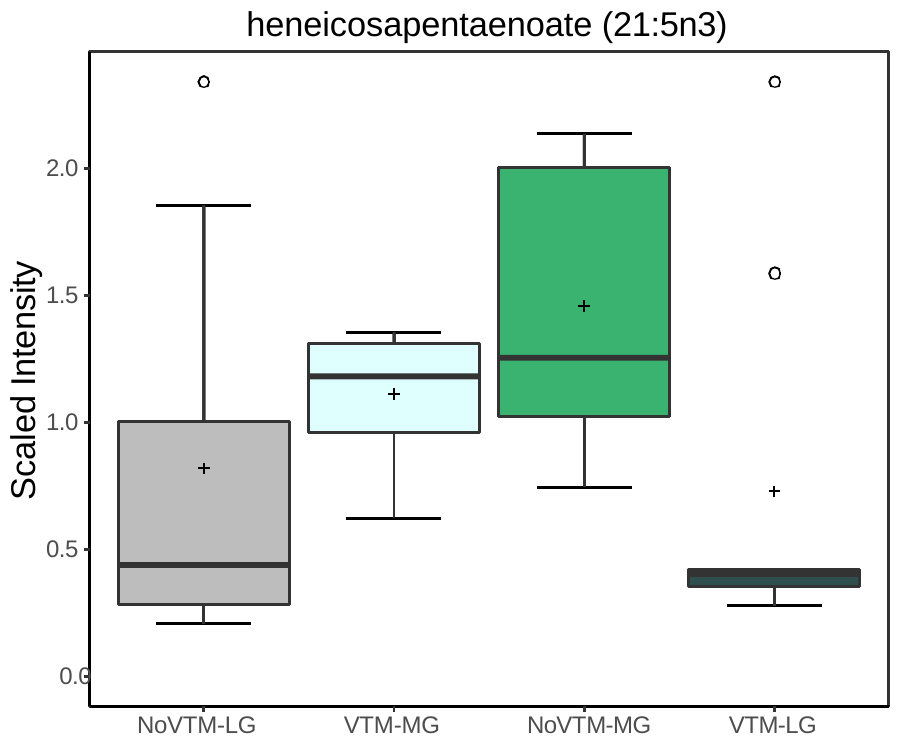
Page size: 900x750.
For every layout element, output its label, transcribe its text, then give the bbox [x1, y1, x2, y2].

text_box 1.5 [45, 277, 78, 309]
text_box 0.5 [44, 531, 78, 563]
text_box NoVTM-MG [524, 721, 665, 738]
text_box VTM-LG [726, 721, 822, 738]
slide_number NoVTM-LG [134, 721, 275, 750]
text_box VTM-MG [341, 721, 463, 738]
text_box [83, 50, 891, 713]
text_box 2.0 [44, 150, 78, 182]
text_box 1.0 [45, 404, 78, 436]
text_box heneicosapentaenoate (21:5n3) [244, 0, 734, 44]
footer 0.0 [57, 661, 95, 750]
text_box Scaled Intensity [1, 256, 45, 503]
